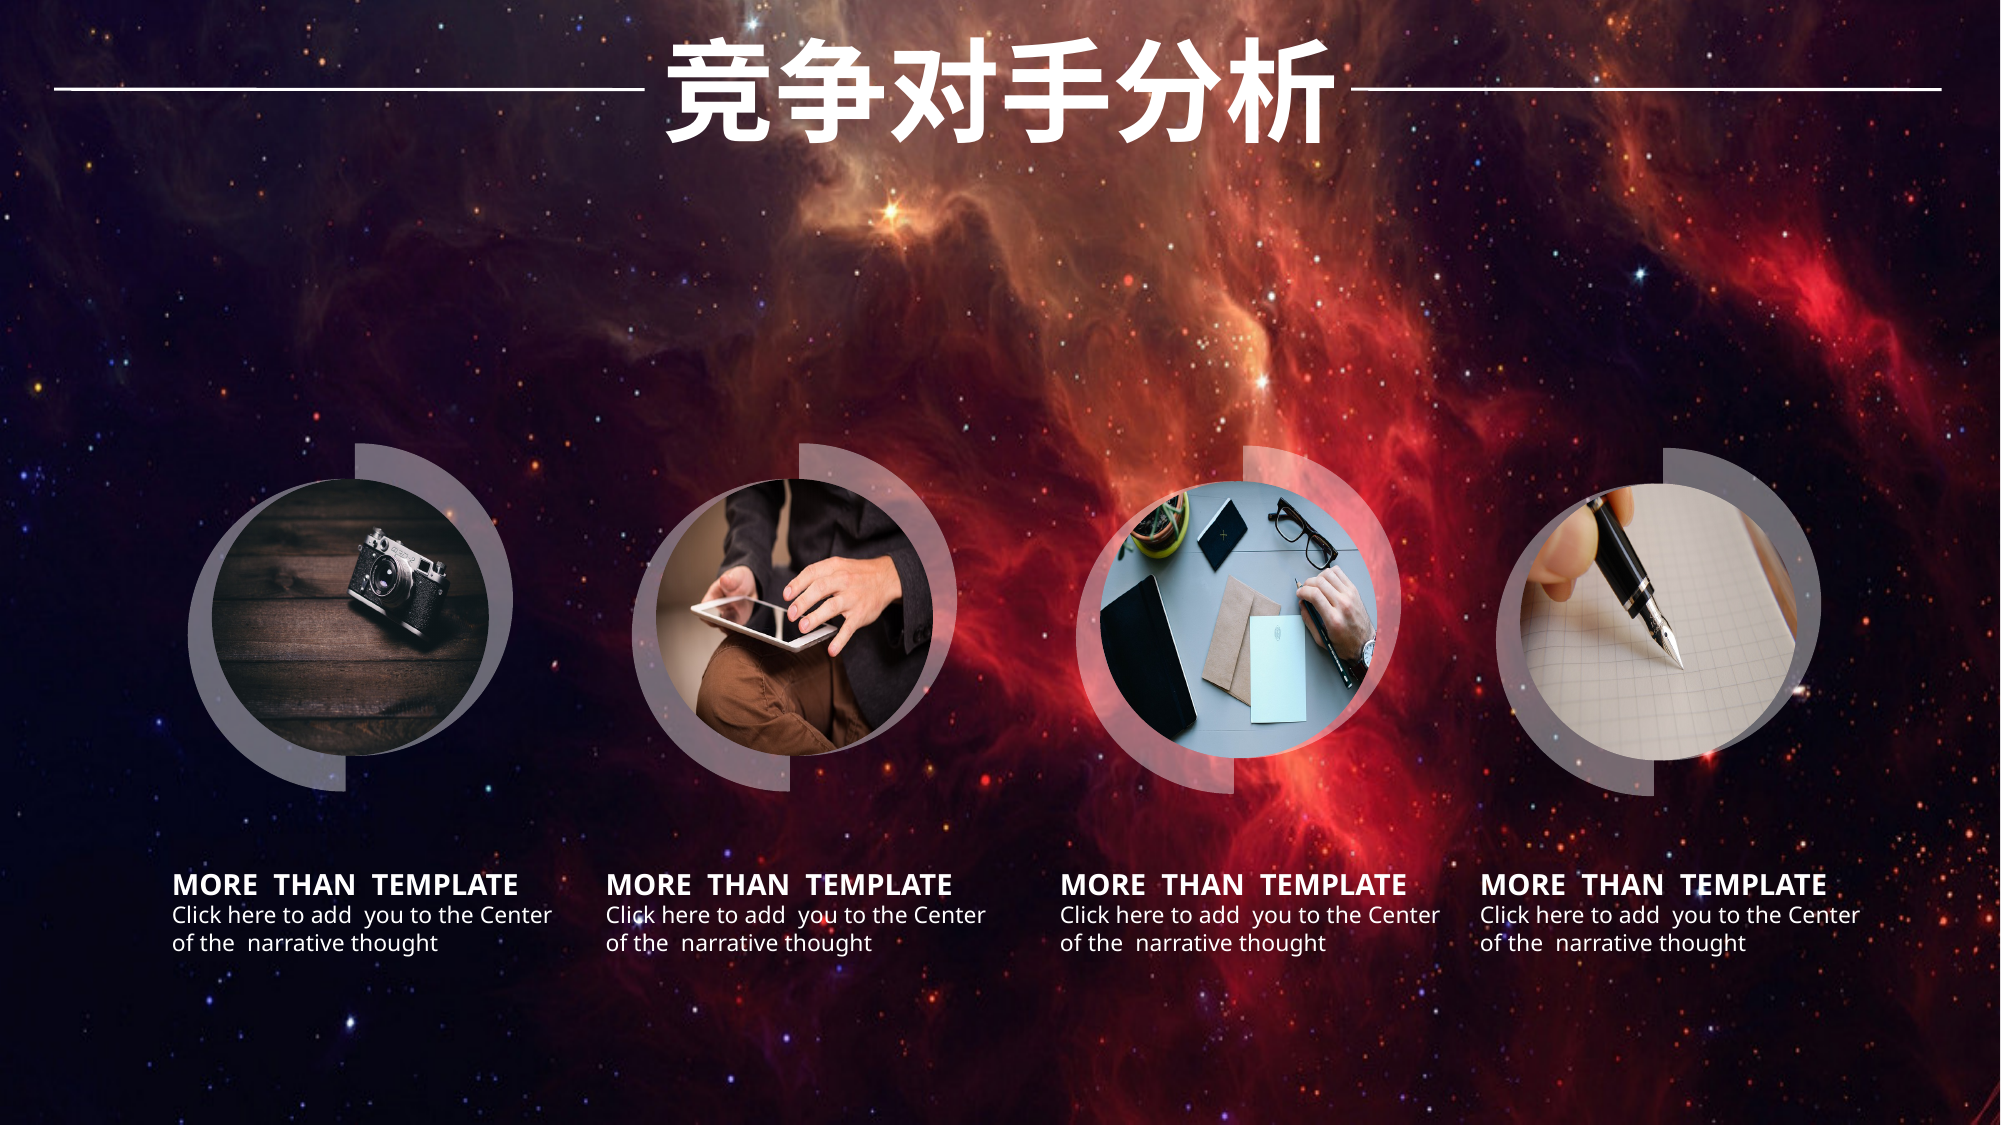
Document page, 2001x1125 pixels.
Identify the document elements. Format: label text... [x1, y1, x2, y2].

text_box [630, 478, 791, 793]
text_box MORE THAN TEMPLATE Click here to add you to the Center of the narrative thought [157, 858, 574, 1016]
text_box MORE THAN TEMPLATE Click here to add you to the Center of the narrative thought [1465, 858, 1882, 1016]
text_box [655, 477, 934, 757]
text_box [353, 442, 514, 757]
text_box 竞争对手分析 [648, 13, 1353, 164]
text_box [1242, 444, 1403, 759]
text_box MORE THAN TEMPLATE Click here to add you to the Center of the narrative thought [1045, 858, 1462, 1016]
text_box [1074, 480, 1235, 795]
picture [0, 0, 2001, 1125]
text_box [1662, 446, 1823, 761]
text_box [1494, 483, 1655, 798]
text_box [1099, 480, 1379, 760]
text_box [186, 478, 347, 793]
text_box MORE THAN TEMPLATE Click here to add you to the Center of the narrative thought [590, 858, 1008, 1016]
text_box [1519, 482, 1799, 762]
text_box [798, 442, 959, 757]
text_box [210, 477, 490, 757]
